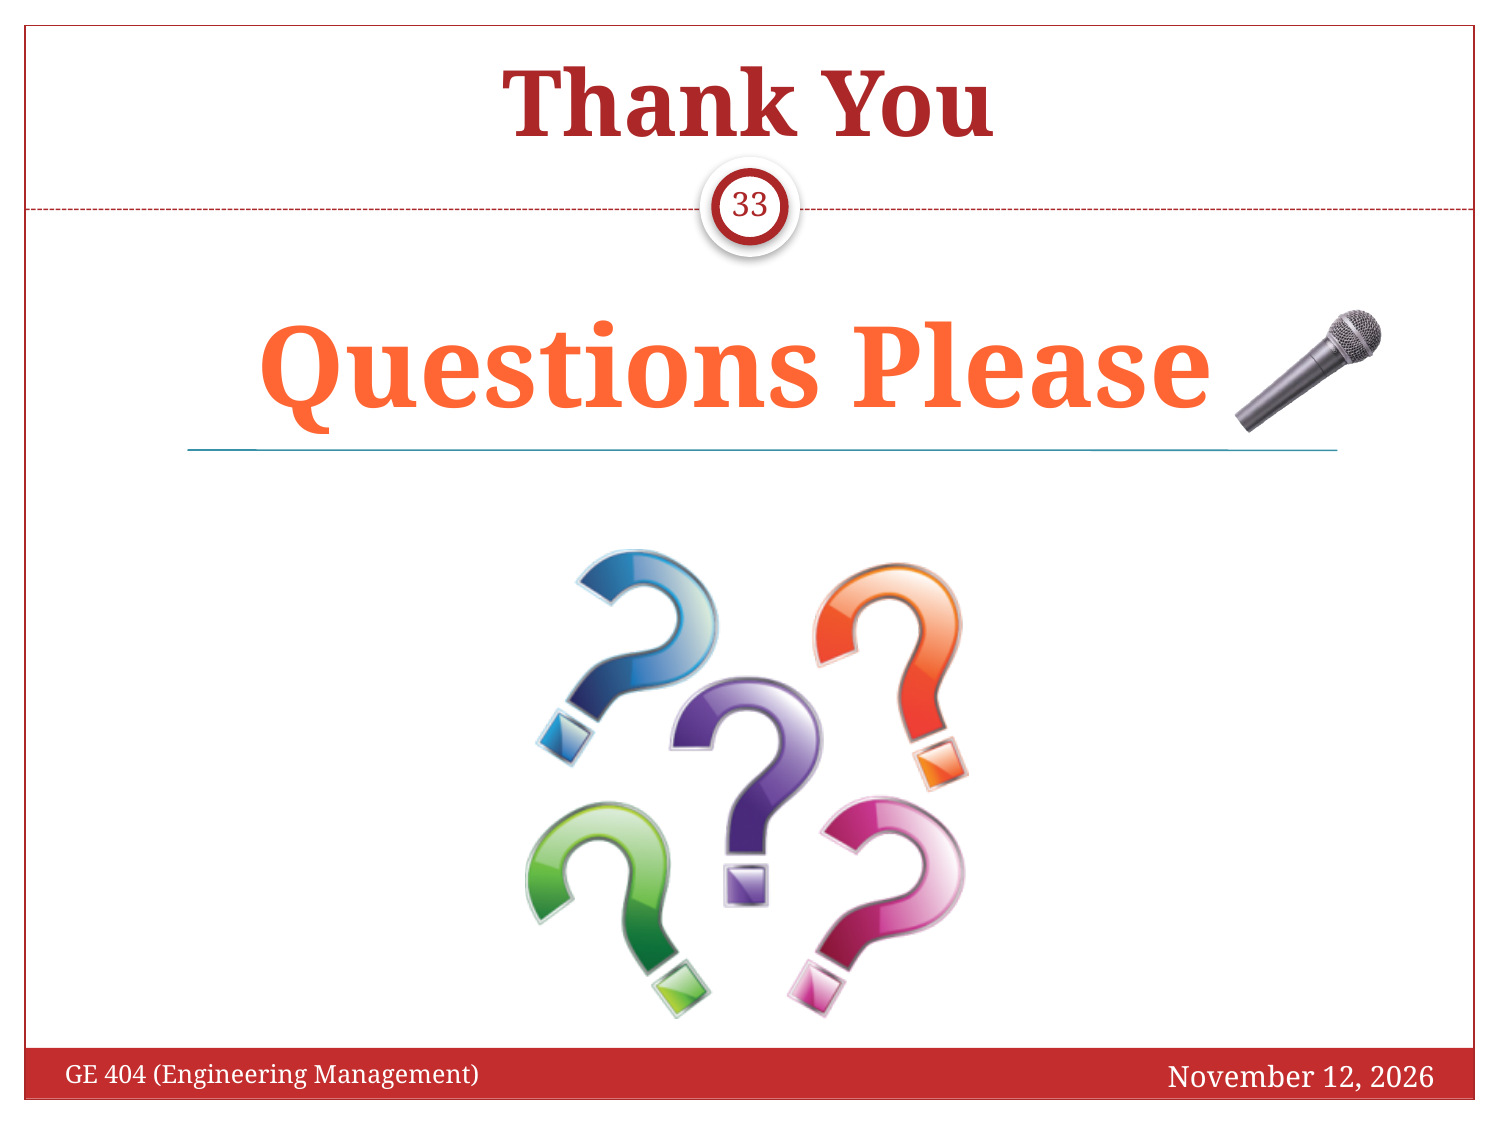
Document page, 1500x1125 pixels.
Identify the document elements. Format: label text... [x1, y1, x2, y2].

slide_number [950, 1050, 1450, 1111]
picture [524, 549, 969, 1019]
title Thank You [49, 37, 1450, 163]
picture [1224, 299, 1391, 443]
footer GE 404 (Engineering Management) [50, 1051, 638, 1112]
slide_number 33 [712, 169, 788, 243]
text_box Questions Please [241, 287, 1230, 438]
